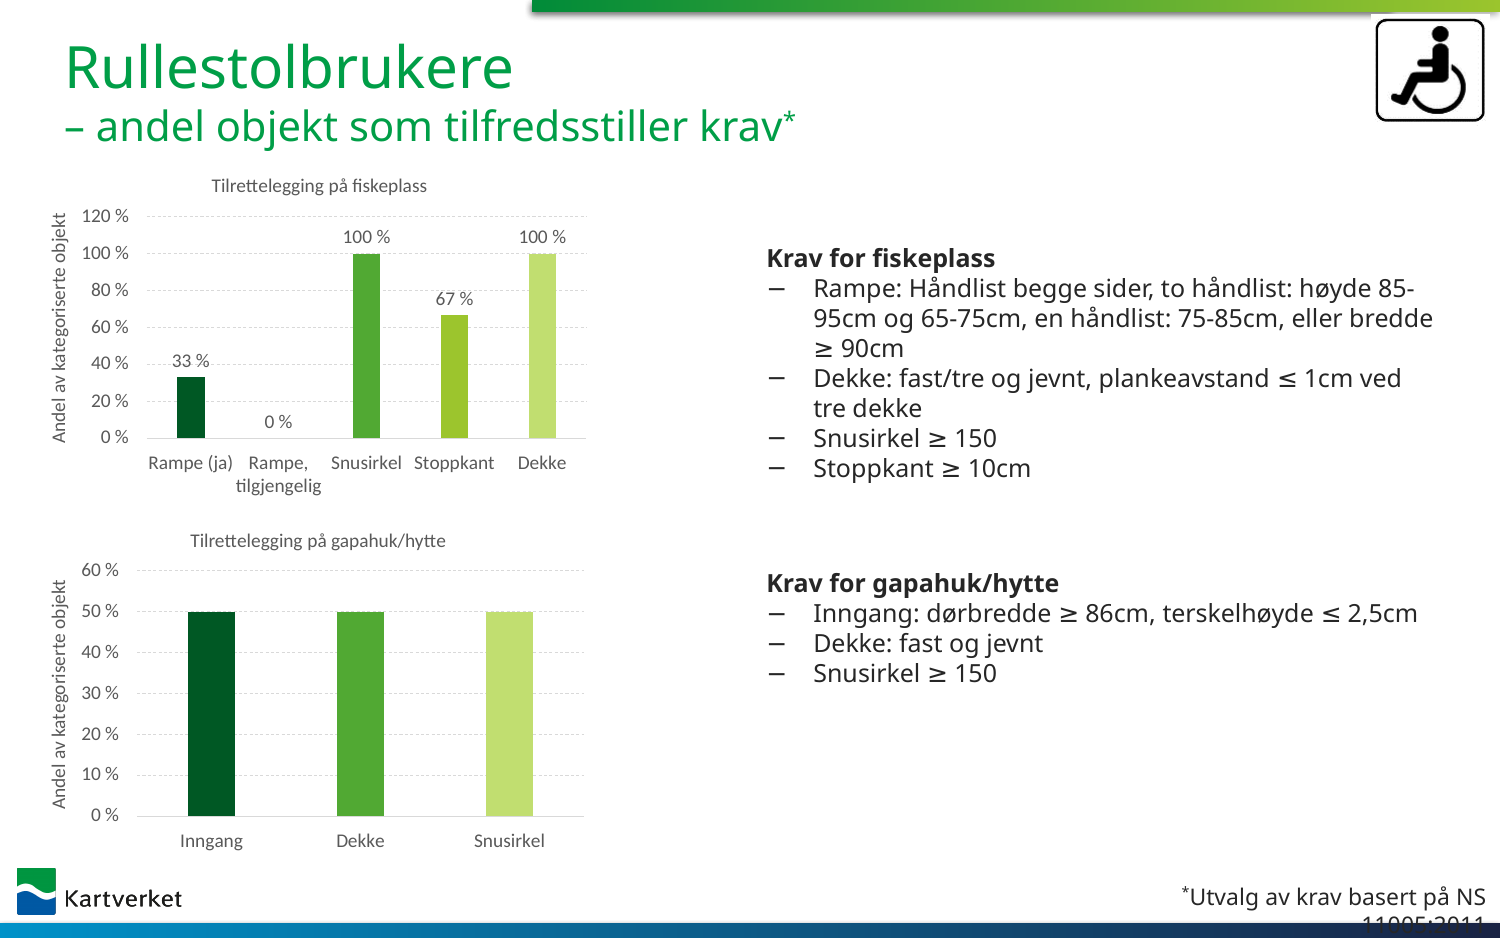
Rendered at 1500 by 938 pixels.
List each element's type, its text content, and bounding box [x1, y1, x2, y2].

text_box Krav for gapahuk/hytte Inngang: dørbredde ≥ 86cm, terskelhøyde ≤ 2,5cm Dekke: fast og jevnt Snusirkel ≥ 150 [751, 560, 1452, 695]
text_box Rullestolbrukere – andel objekt som tilfredsstiller krav* [49, 29, 1431, 158]
text_box Krav for fiskeplass Rampe: Håndlist begge sider, to håndlist: høyde 85-95cm og 65-75cm, en håndlist: 75-85cm, eller bredde ≥ 90cm Dekke: fast/tre og jevnt, plankeavstand ≤ 1cm ved tre dekke Snusirkel ≥ 150 Stoppkant ≥ 10cm [751, 235, 1452, 490]
text_box *Utvalg av krav basert på NS 11005:2011 [1068, 873, 1500, 938]
picture [41, 520, 596, 859]
picture [41, 166, 598, 505]
picture [1371, 13, 1491, 127]
